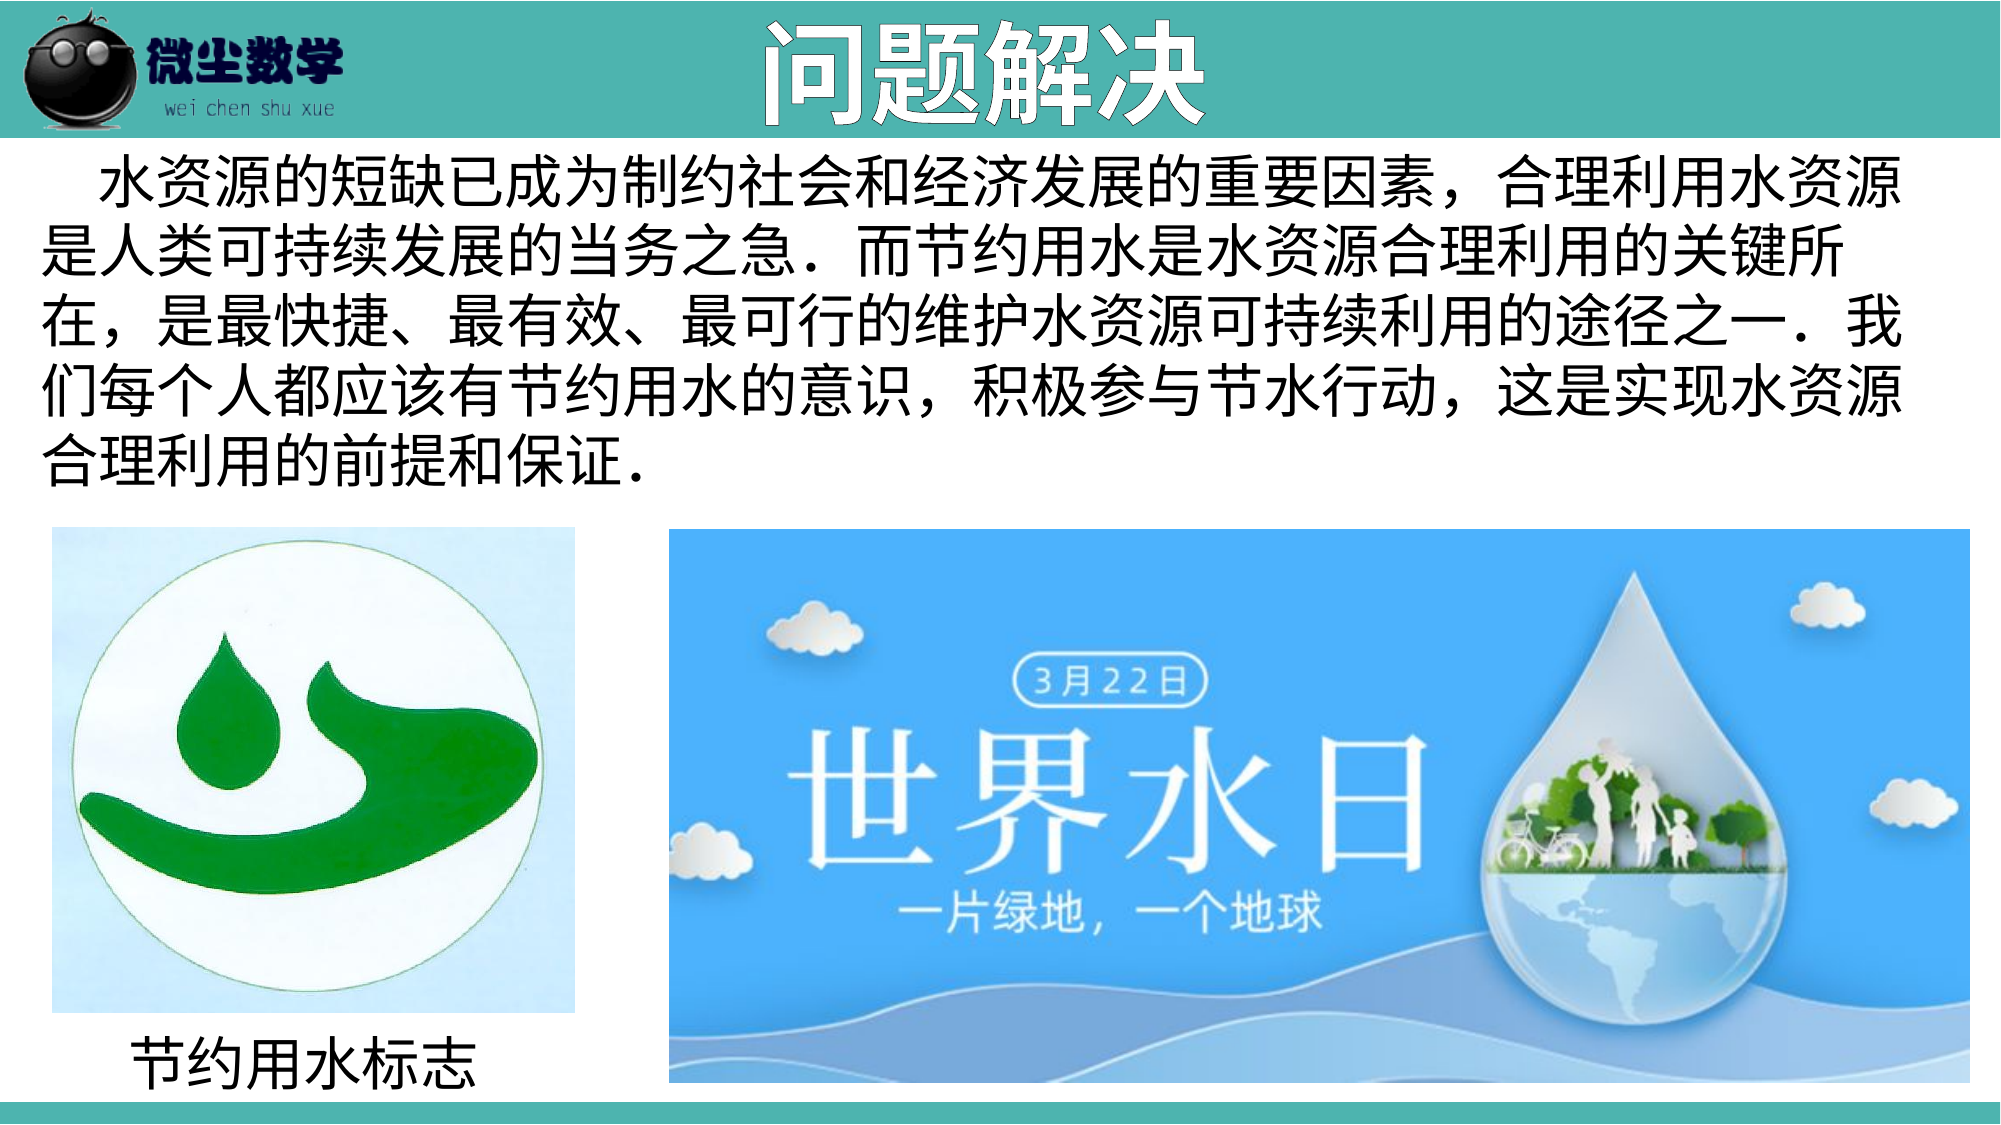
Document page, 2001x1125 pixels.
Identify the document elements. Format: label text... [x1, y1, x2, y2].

text_box 问题解决 [742, 0, 1223, 146]
picture [0, 1, 2001, 1124]
text_box 节约用水标志 [114, 1020, 539, 1105]
text_box 水资源的短缺已成为制约社会和经济发展的重要因素，合理利用水资源是人类可持续发展的当务之急．而节约用水是水资源合理利用的关键所在，是最快捷、最有效、最可行的维护水资源可持续利用的途径之一．我们每个人都应该有节约用水的意识，积极参与节水行动，这是实现水资源合理利用的前提和保证． [25, 137, 1975, 502]
